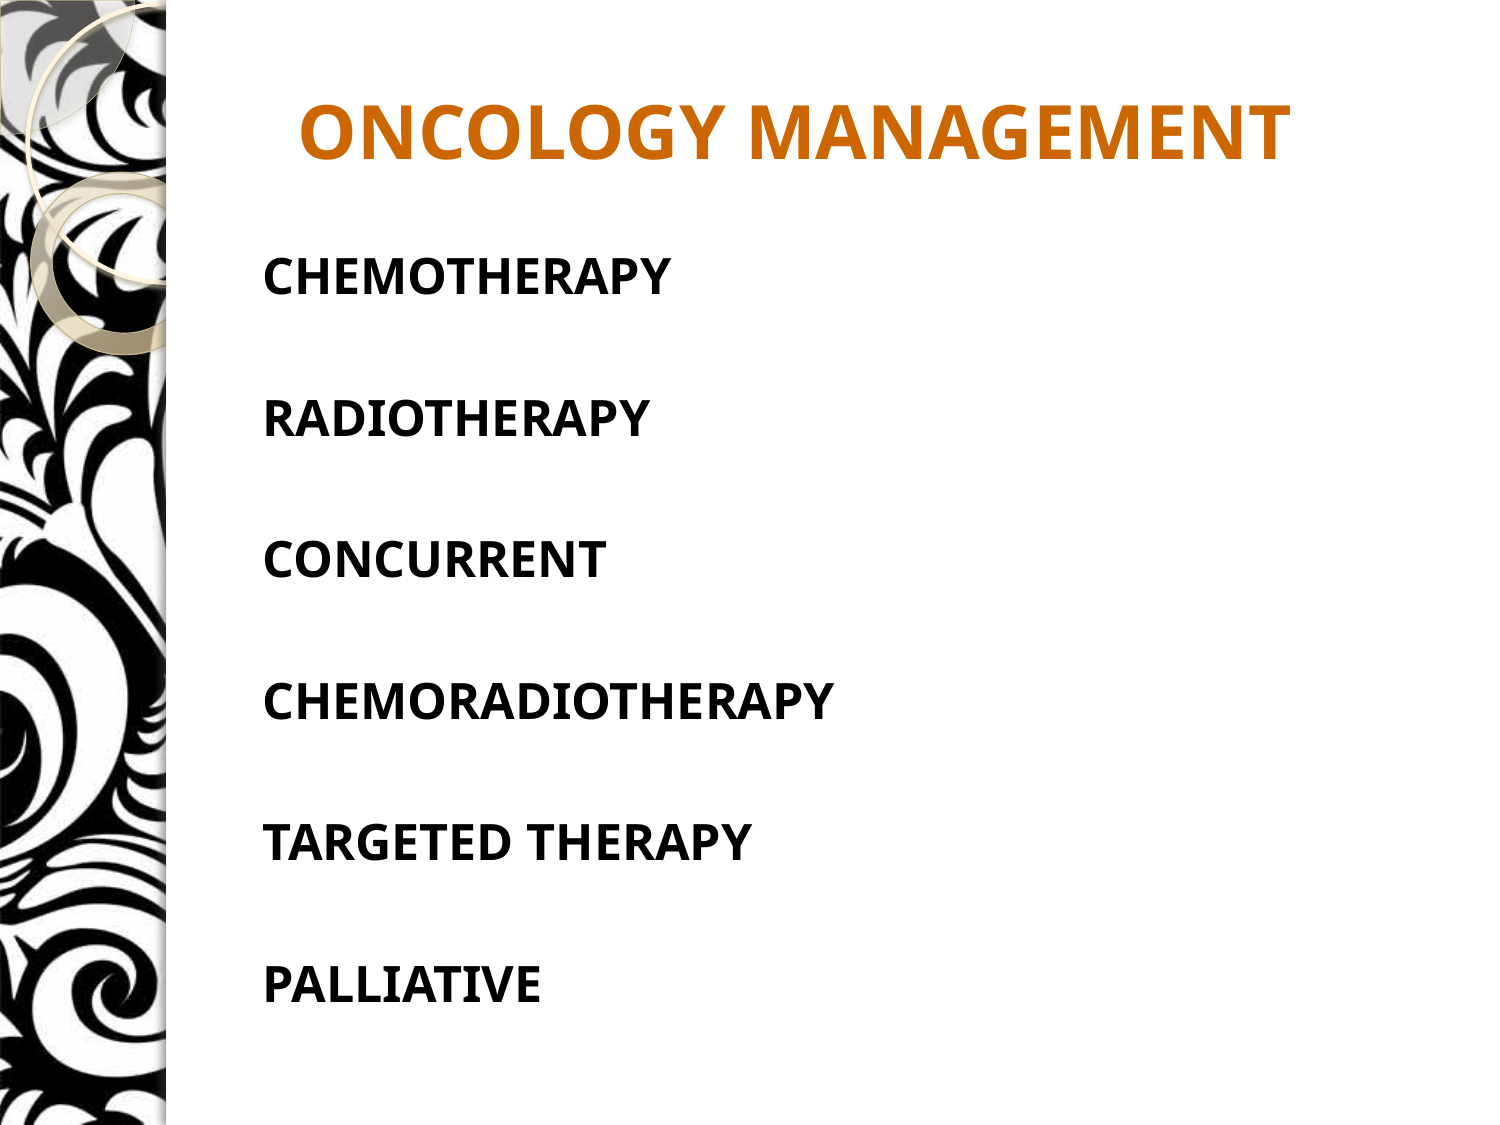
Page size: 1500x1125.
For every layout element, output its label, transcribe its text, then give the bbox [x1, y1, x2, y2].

title ONCOLOGY MANAGEMENT [190, 36, 1421, 224]
picture [0, 134, 166, 1125]
picture [32, 13, 160, 207]
list CHEMOTHERAPY RADIOTHERAPY CONCURRENT CHEMORADIOTHERAPY TARGETED THERAPY PALLIATIVE [235, 237, 1466, 1025]
picture [53, 241, 160, 332]
picture [136, 0, 164, 4]
picture [62, 195, 160, 280]
